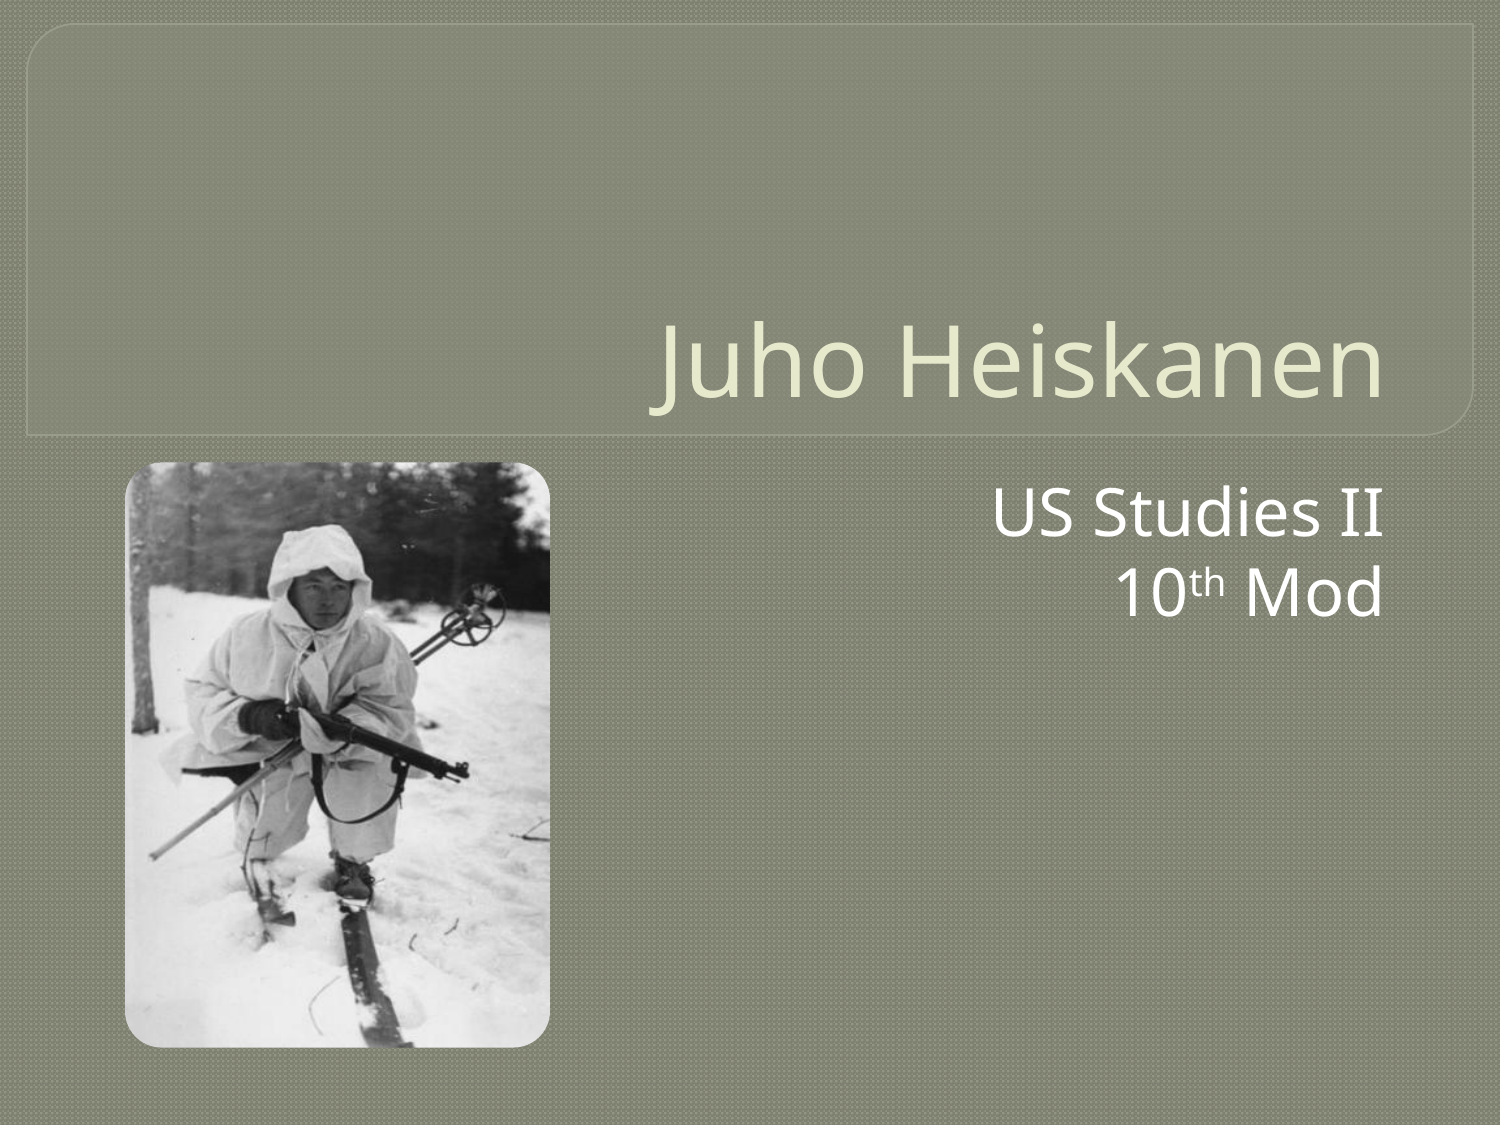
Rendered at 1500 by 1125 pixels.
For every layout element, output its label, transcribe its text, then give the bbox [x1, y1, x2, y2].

title Juho Heiskanen [76, 62, 1427, 425]
picture [124, 462, 551, 1048]
subtitle US Studies II 10th Mod [551, 462, 1427, 750]
